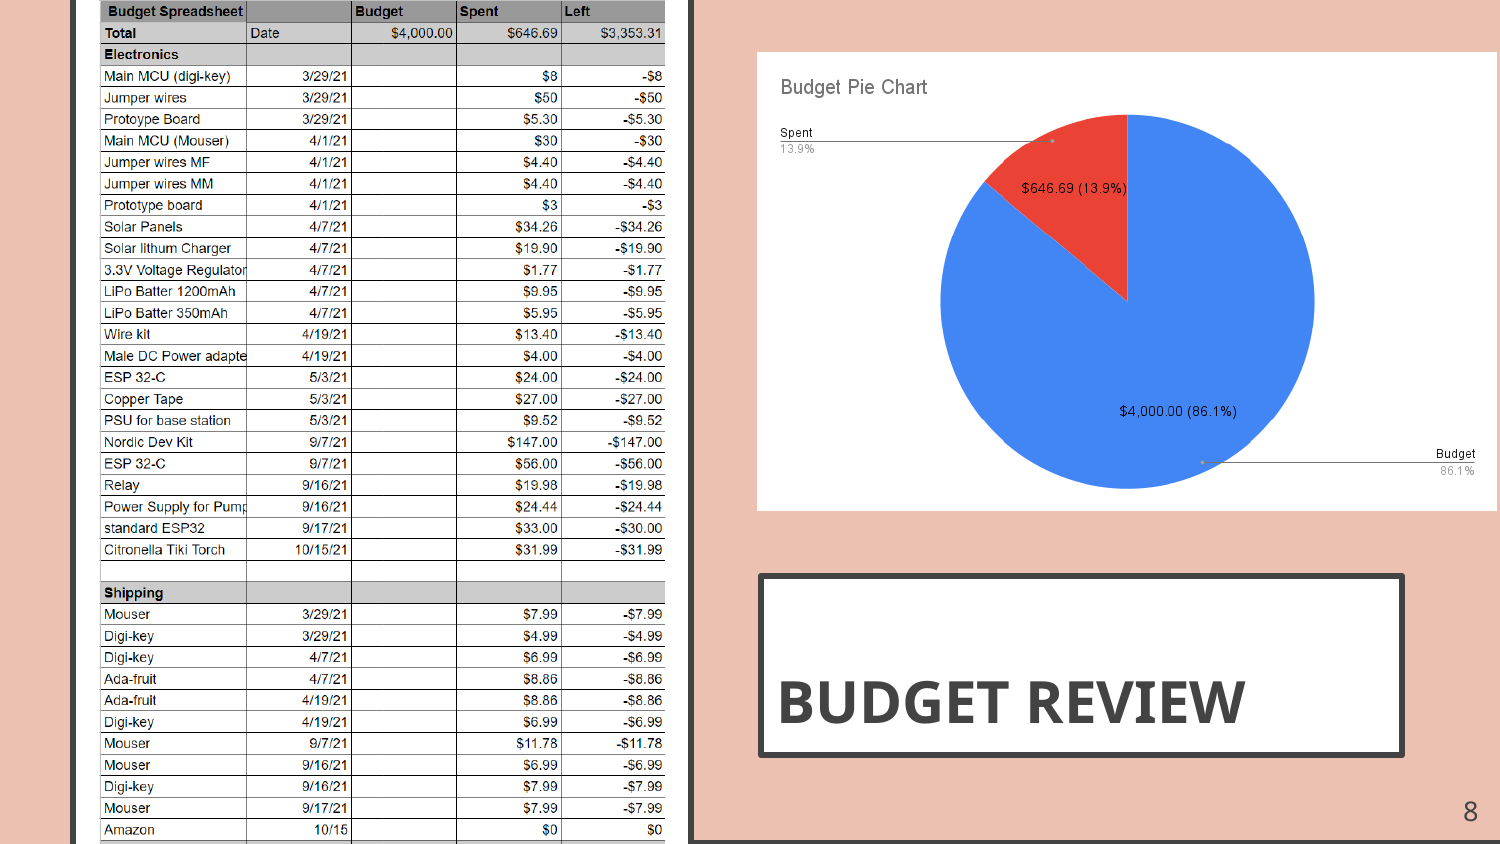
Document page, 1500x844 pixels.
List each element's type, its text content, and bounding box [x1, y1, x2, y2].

picture [99, 0, 665, 844]
picture [756, 51, 1497, 511]
text_box [0, 0, 74, 844]
slide_number ‹#› [1403, 779, 1494, 844]
text_box [690, 0, 1500, 844]
title BUDGET REVIEW [760, 575, 1402, 756]
